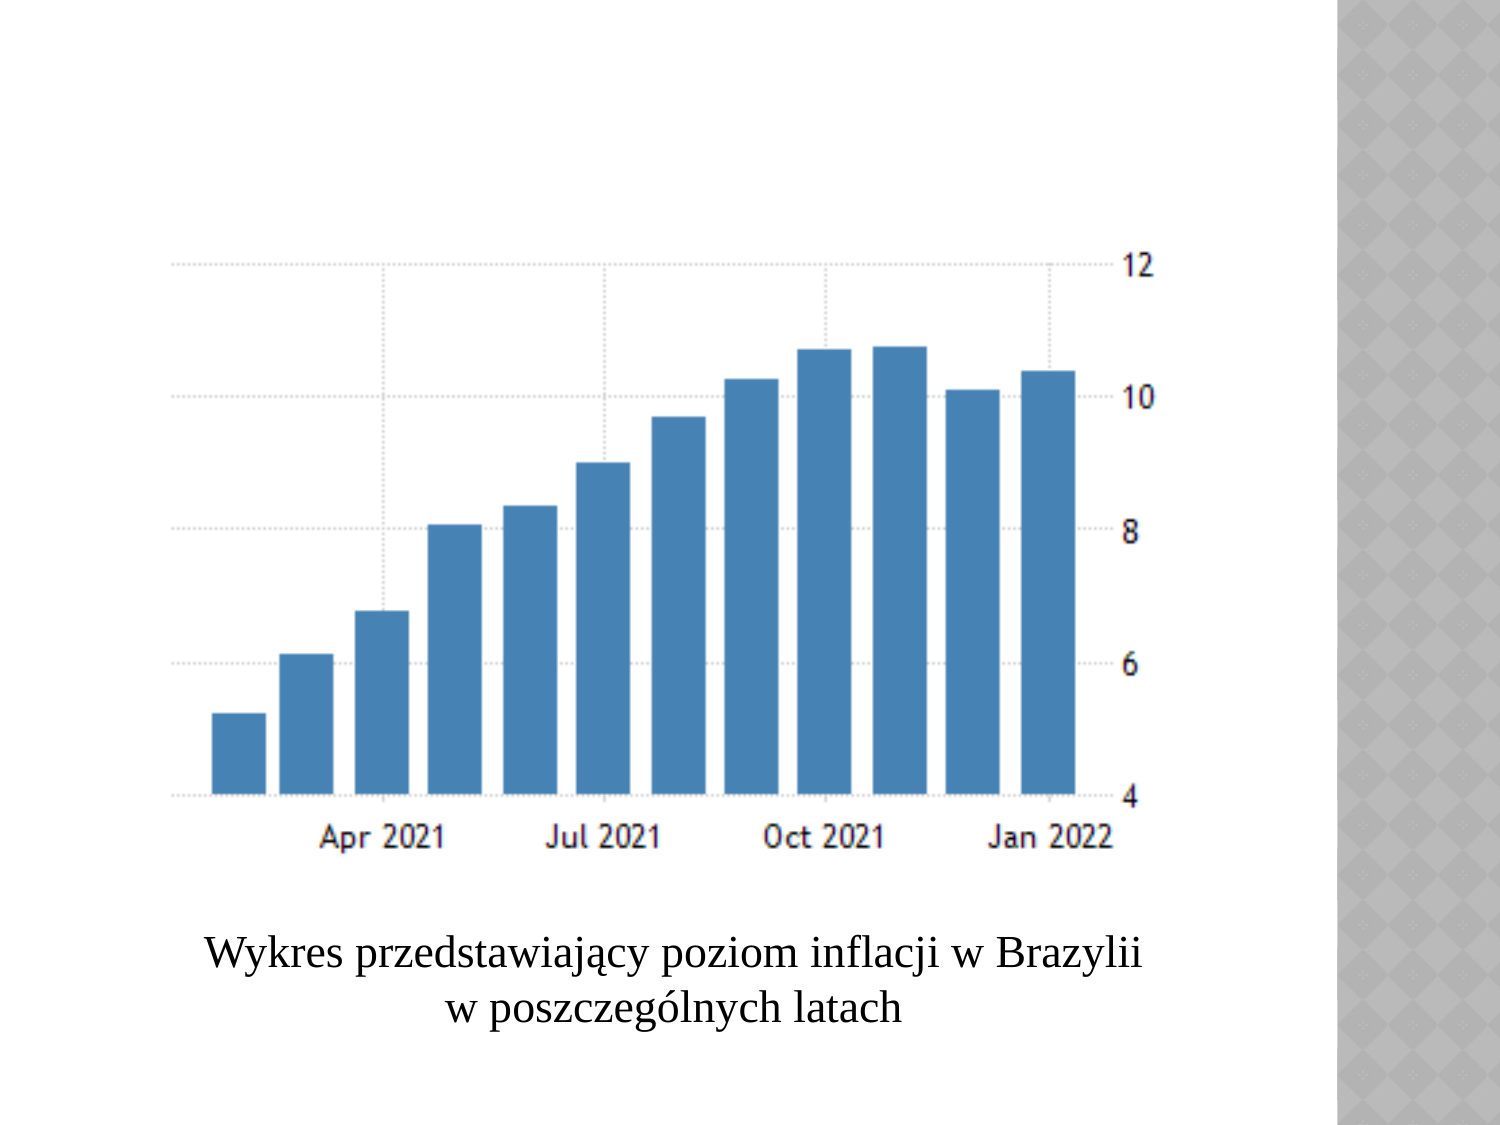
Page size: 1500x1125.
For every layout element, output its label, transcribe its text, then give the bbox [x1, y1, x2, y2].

text_box Wykres przedstawiający poziom inflacji w Brazylii w poszczególnych latach [93, 913, 1266, 1039]
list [140, 217, 1220, 893]
